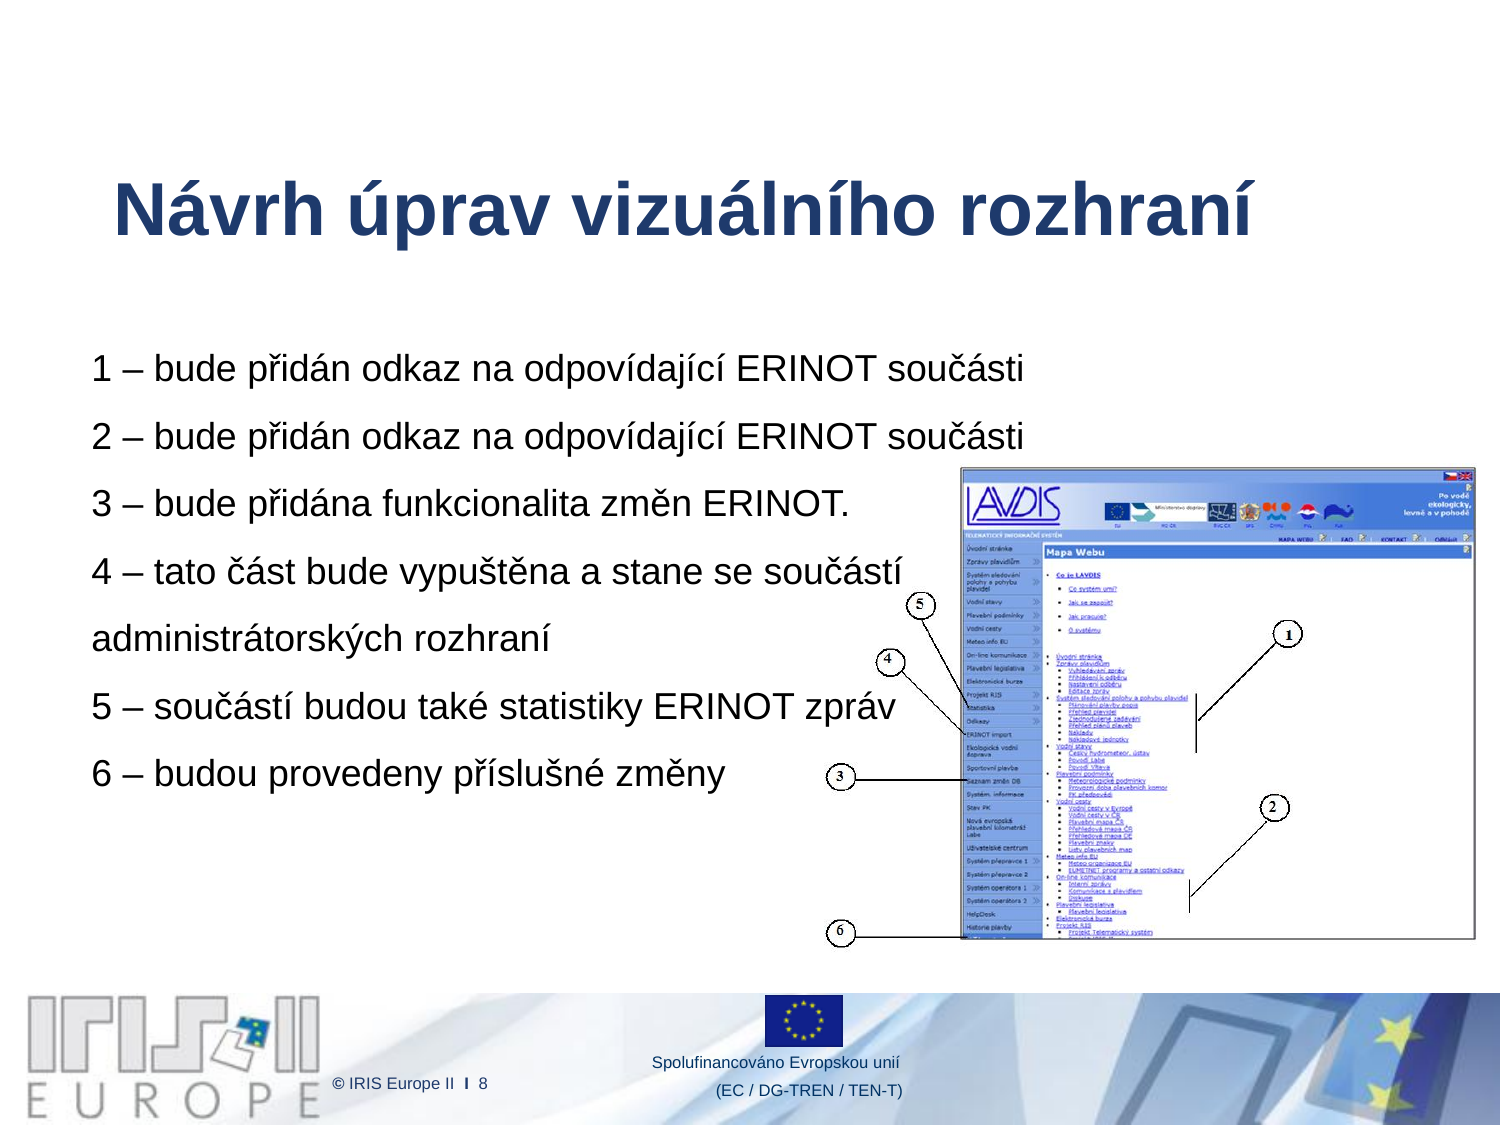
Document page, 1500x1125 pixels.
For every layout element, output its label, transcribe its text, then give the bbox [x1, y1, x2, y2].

text_box 1 – bude přidán odkaz na odpovídající ERINOT součásti 2 – bude přidán odkaz na odpovídající ERINOT součásti 3 – bude přidána funkcionalita změn ERINOT. 4 – tato část bude vypuštěna a stane se součástí administrátorských rozhraní 5 – součástí budou také statistiky ERINOT zpráv 6 – budou provedeny příslušné změny [76, 314, 1102, 802]
picture [0, 993, 1500, 1125]
title Návrh úprav vizuálního rozhraní [98, 152, 1398, 260]
picture [808, 463, 1491, 953]
